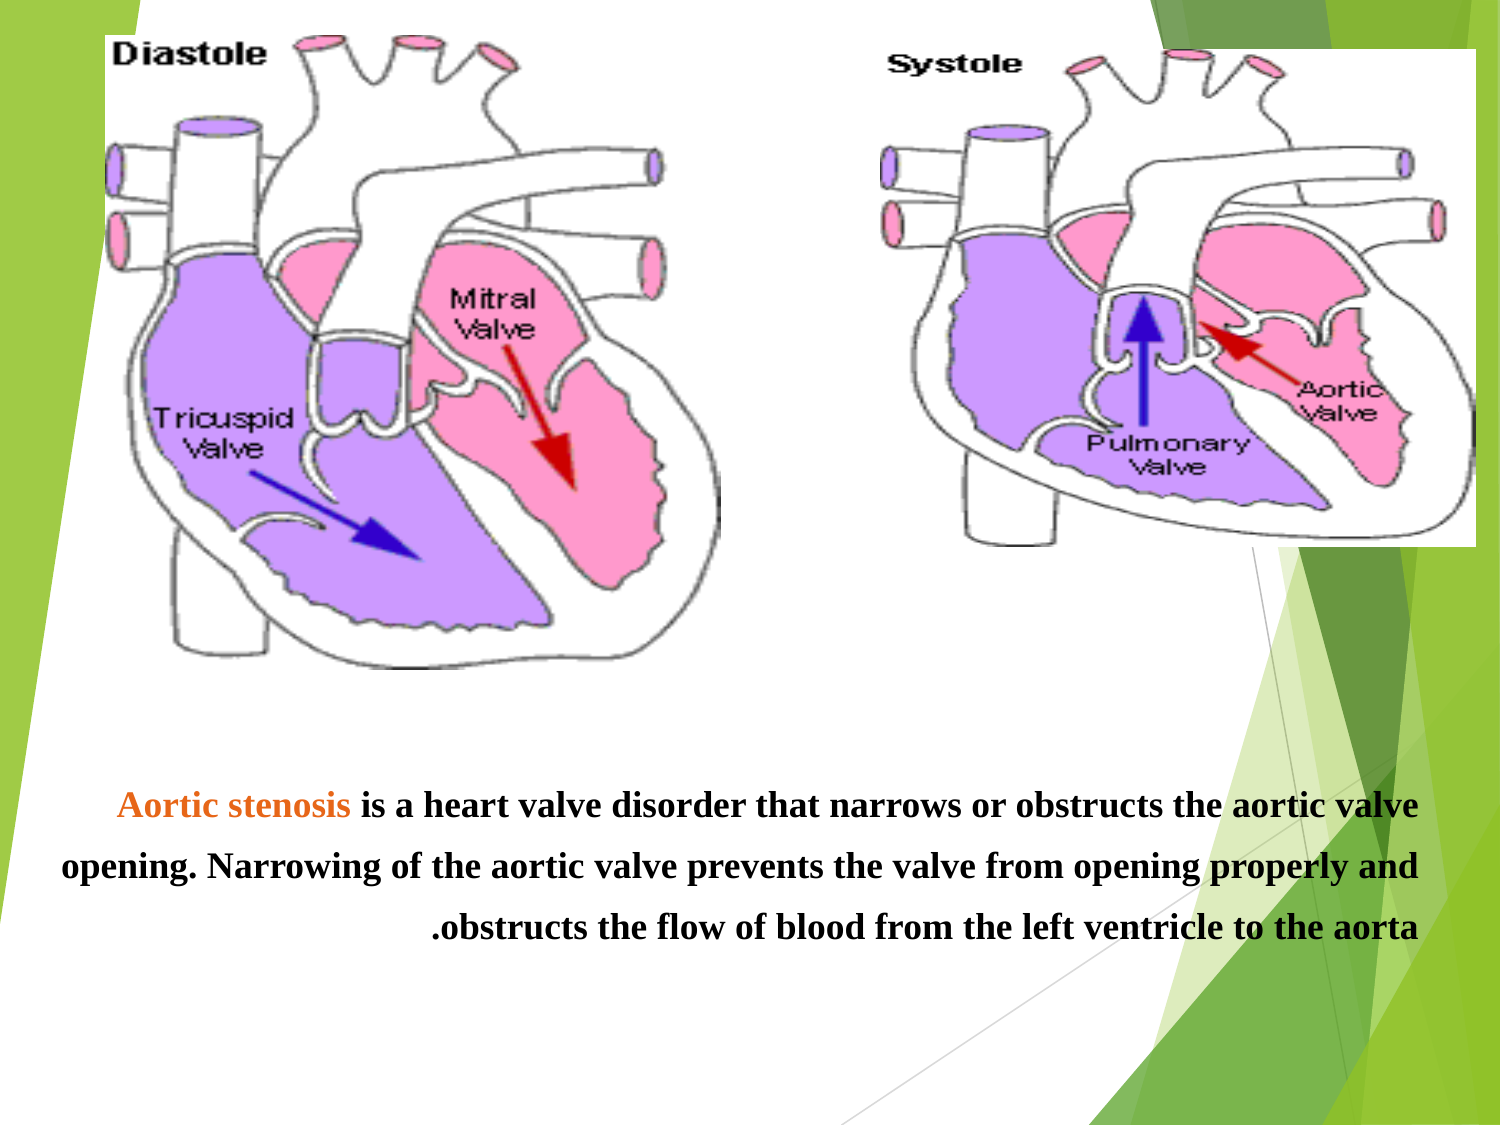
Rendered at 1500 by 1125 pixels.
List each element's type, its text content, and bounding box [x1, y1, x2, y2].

picture [105, 35, 721, 670]
text_box Aortic stenosis is a heart valve disorder that narrows or obstructs the aortic valve opening. Narrowing of the aortic valve prevents the valve from opening properly and obstructs the flow of blood from the left ventricle to the aorta. [40, 709, 1435, 1003]
picture [880, 49, 1476, 547]
